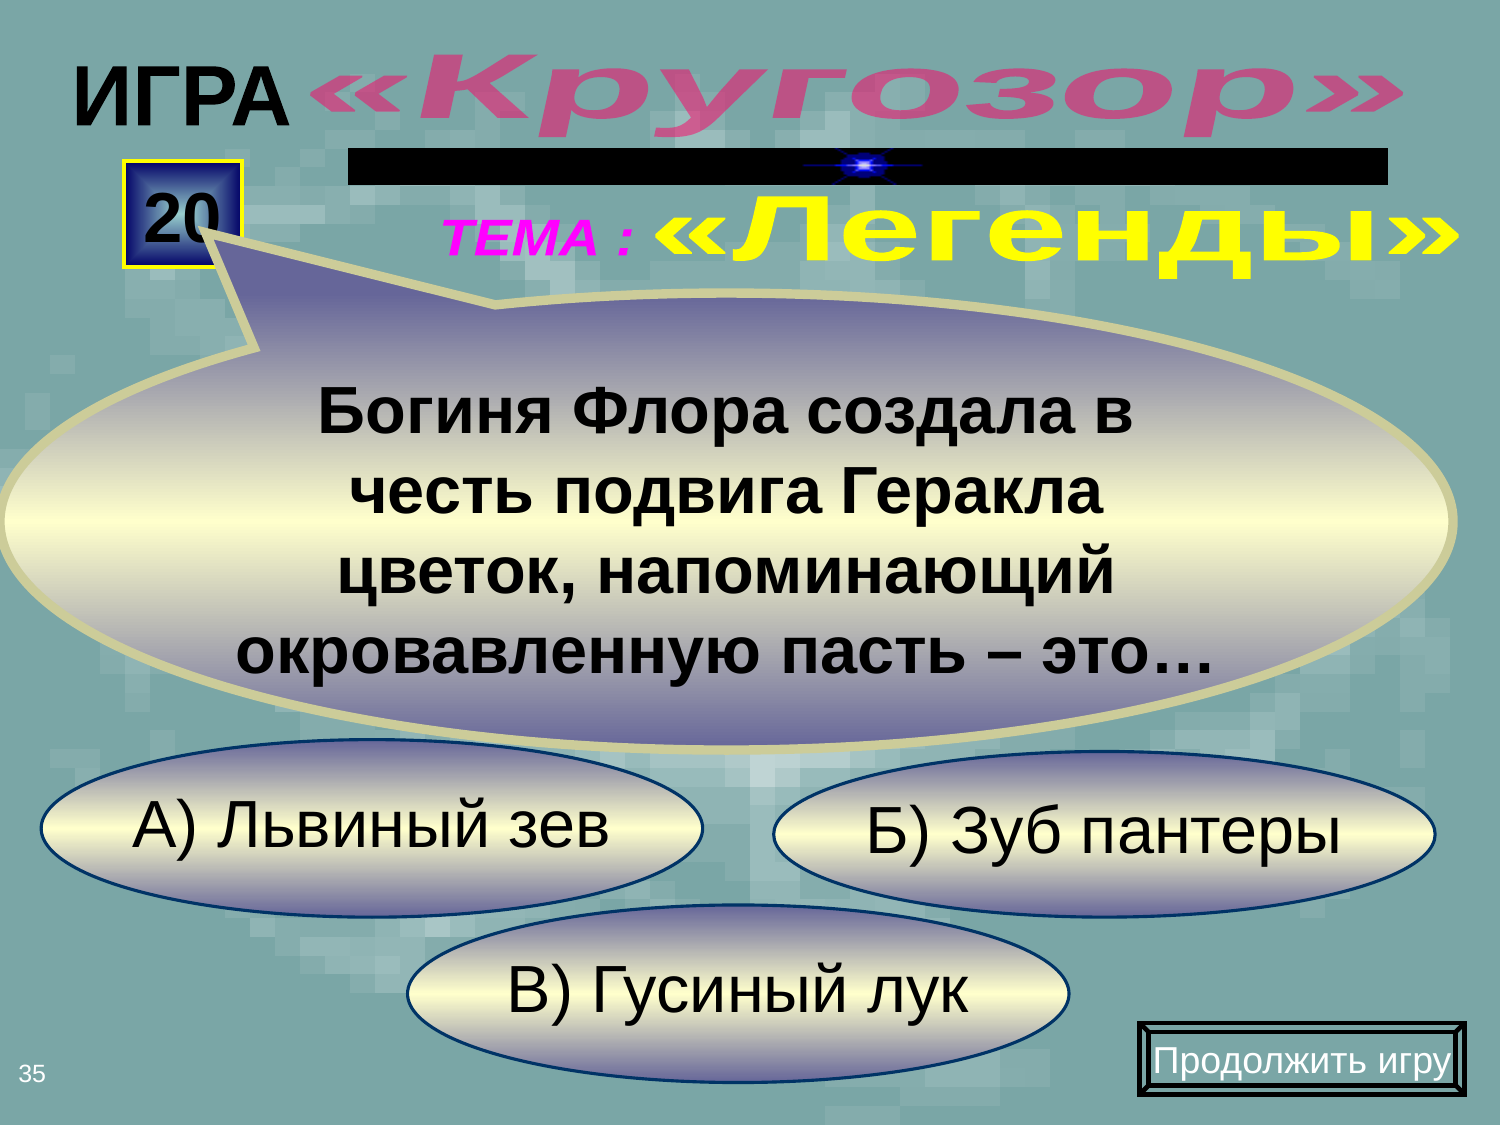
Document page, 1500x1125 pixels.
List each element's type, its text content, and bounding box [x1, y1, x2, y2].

text_box 35 [0, 1049, 65, 1109]
text_box [1142, 1024, 1462, 1031]
text_box Б) Зуб пантеры [773, 751, 1436, 918]
text_box А) Львиный зев [41, 739, 703, 918]
text_box Богиня Флора создала в честь подвига Геракла цветок, напоминающий окровавленную пасть – это… [0, 232, 1454, 751]
text_box В) Гусиный лук [407, 904, 1070, 1083]
picture [348, 148, 1388, 185]
text_box 20 [123, 160, 243, 268]
text_box Продолжить игру [1139, 1023, 1465, 1095]
